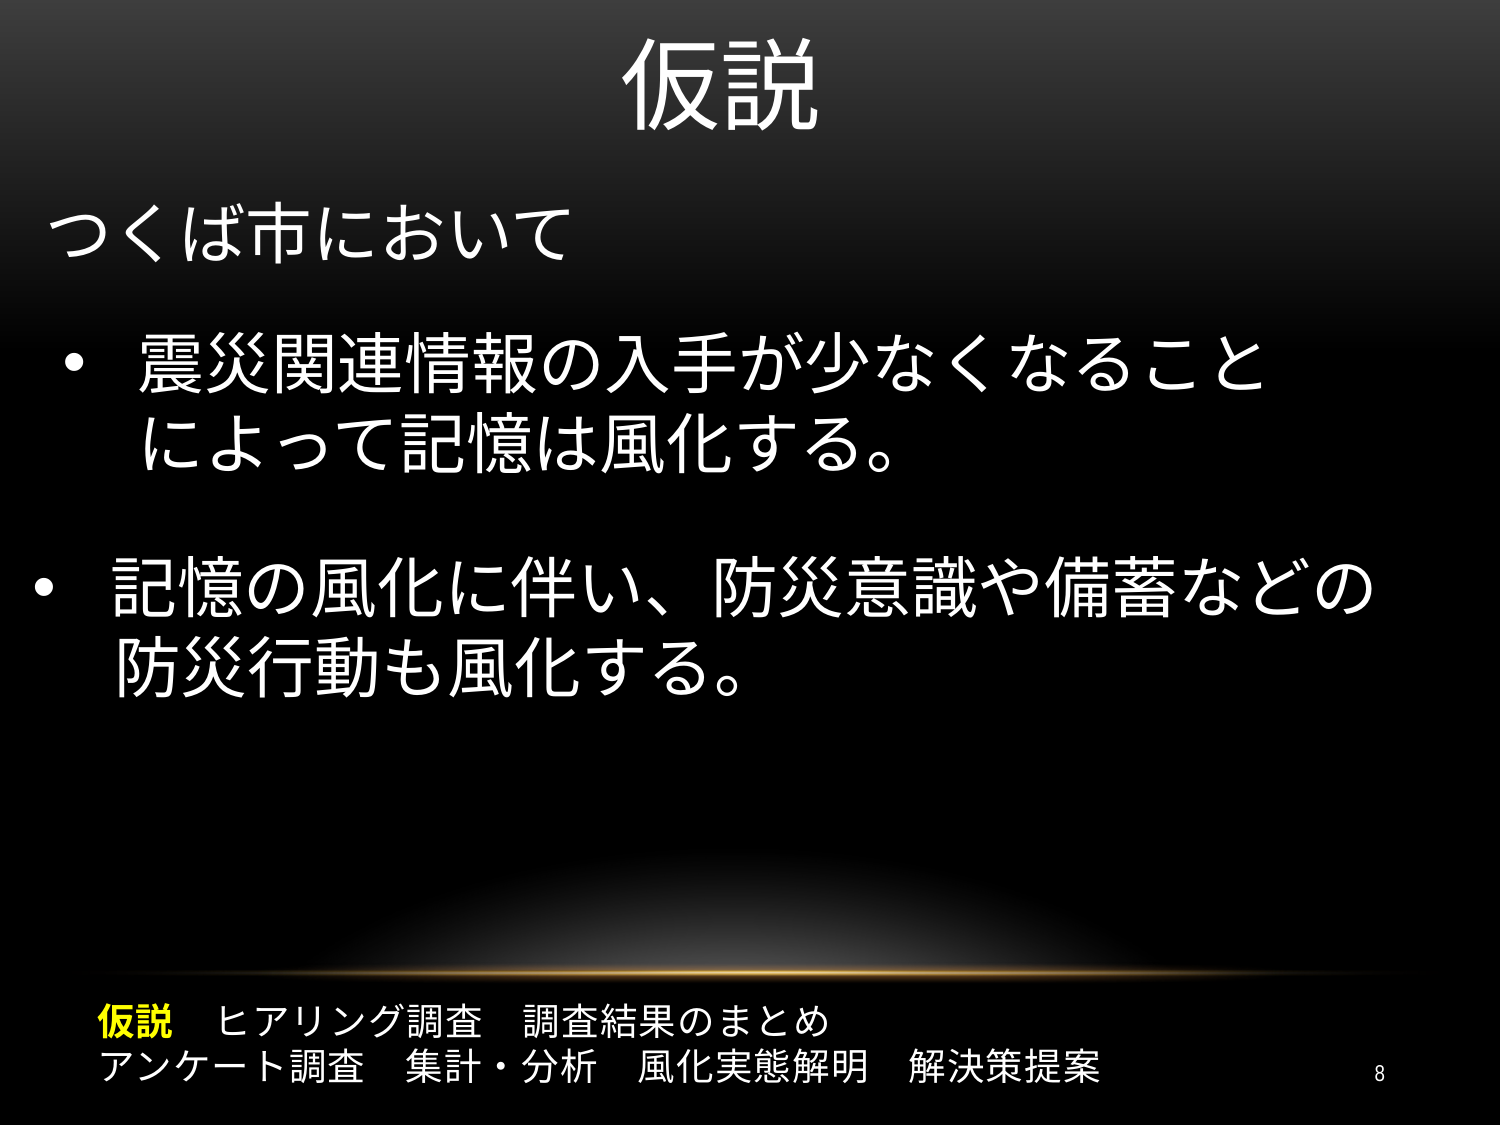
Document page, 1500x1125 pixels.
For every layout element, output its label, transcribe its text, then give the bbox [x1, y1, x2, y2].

text_box 記憶の風化に伴い、防災意識や備蓄などの 防災行動も風化する。 [17, 538, 1394, 714]
picture [0, 0, 1500, 1125]
title 仮説 [301, 30, 1141, 150]
text_box つくば市において [31, 184, 593, 280]
text_box 震災関連情報の入手が少なくなることによって記憶は風化する。 [47, 314, 1341, 490]
footer 仮説 ヒアリング調査 調査結果のまとめ アンケート調査 集計・分析 風化実態解明 解決策提案 [82, 975, 1441, 1111]
